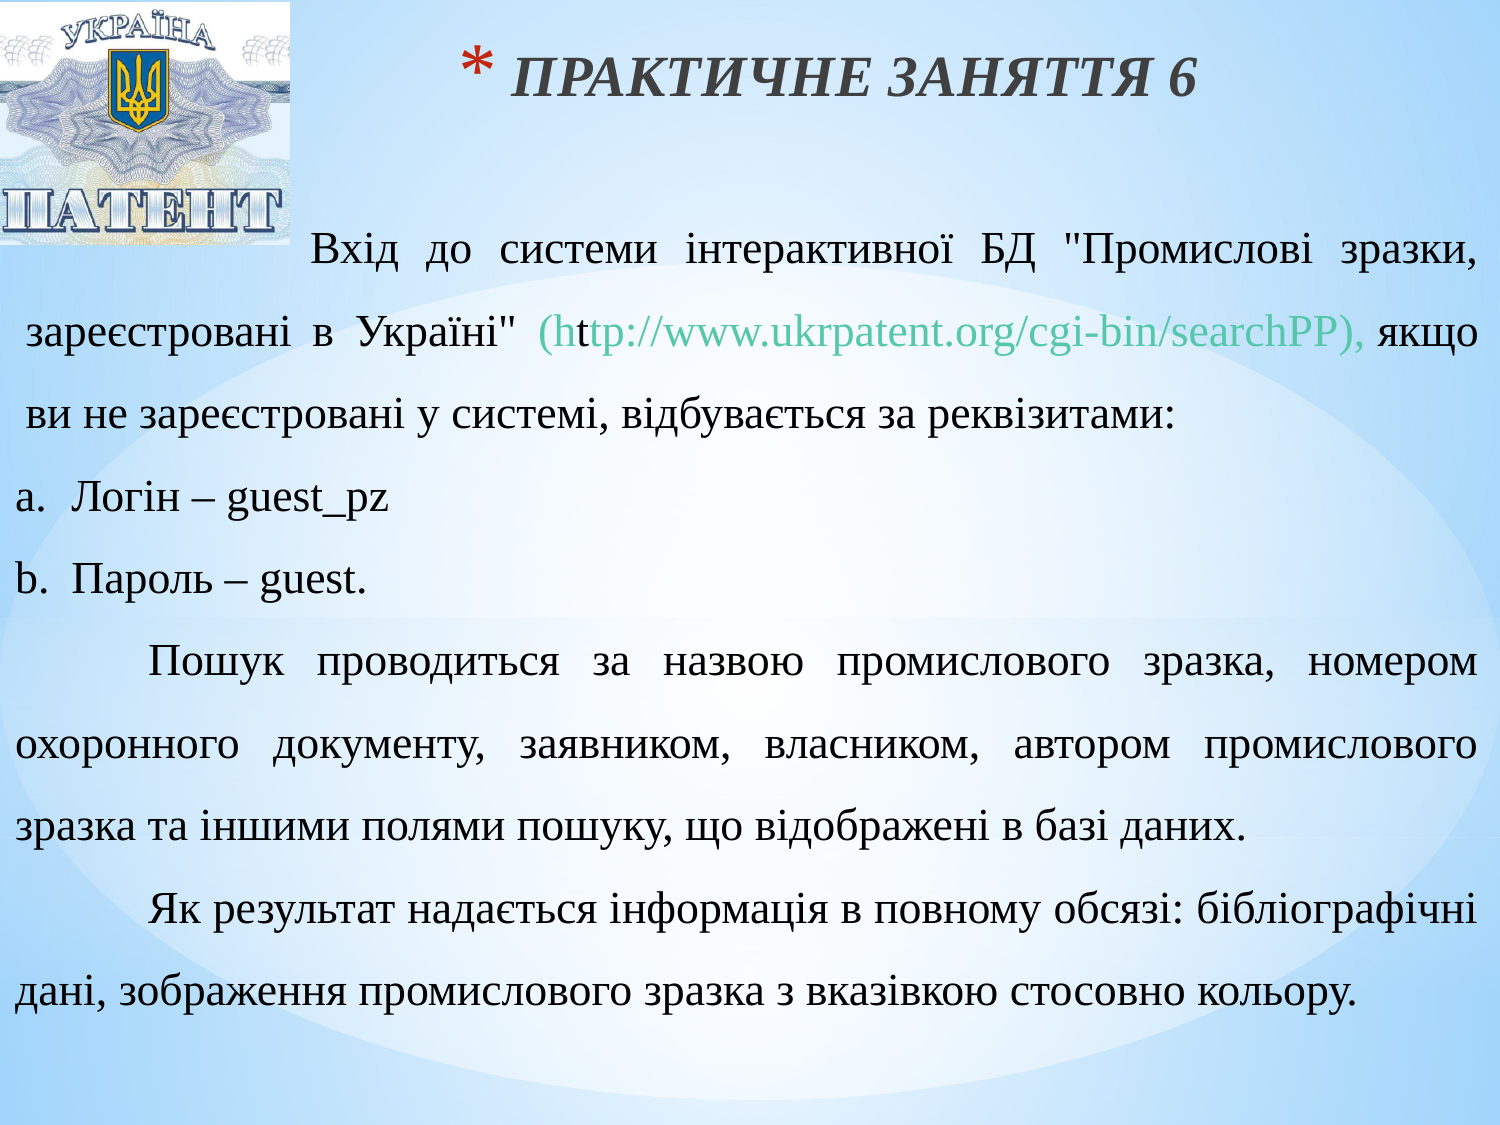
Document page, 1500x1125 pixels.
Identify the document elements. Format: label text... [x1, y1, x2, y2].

picture [0, 2, 290, 245]
text_box ПРАКТИЧНЕ ЗАНЯТТЯ 6 [295, 30, 1427, 114]
text_box Вхід до системи інтерактивної БД "Промислові зразки, зареєстровані в Україні" (http://www.ukrpatent.org/cgi-bin/searchPP), якщо ви не зареєстровані у системі, відбувається за реквізитами: Логін – guest_pz Пароль – guest. Пошук проводиться за назвою промислового зразка, номером охоронного документу, заявником, власником, автором промислового зразка та іншими полями пошуку, що відображені в базі даних. Як результат надається інформація в повному обсязі: бібліографічні дані, зображення промислового зразка з вказівкою стосовно кольору. [0, 183, 1500, 1023]
